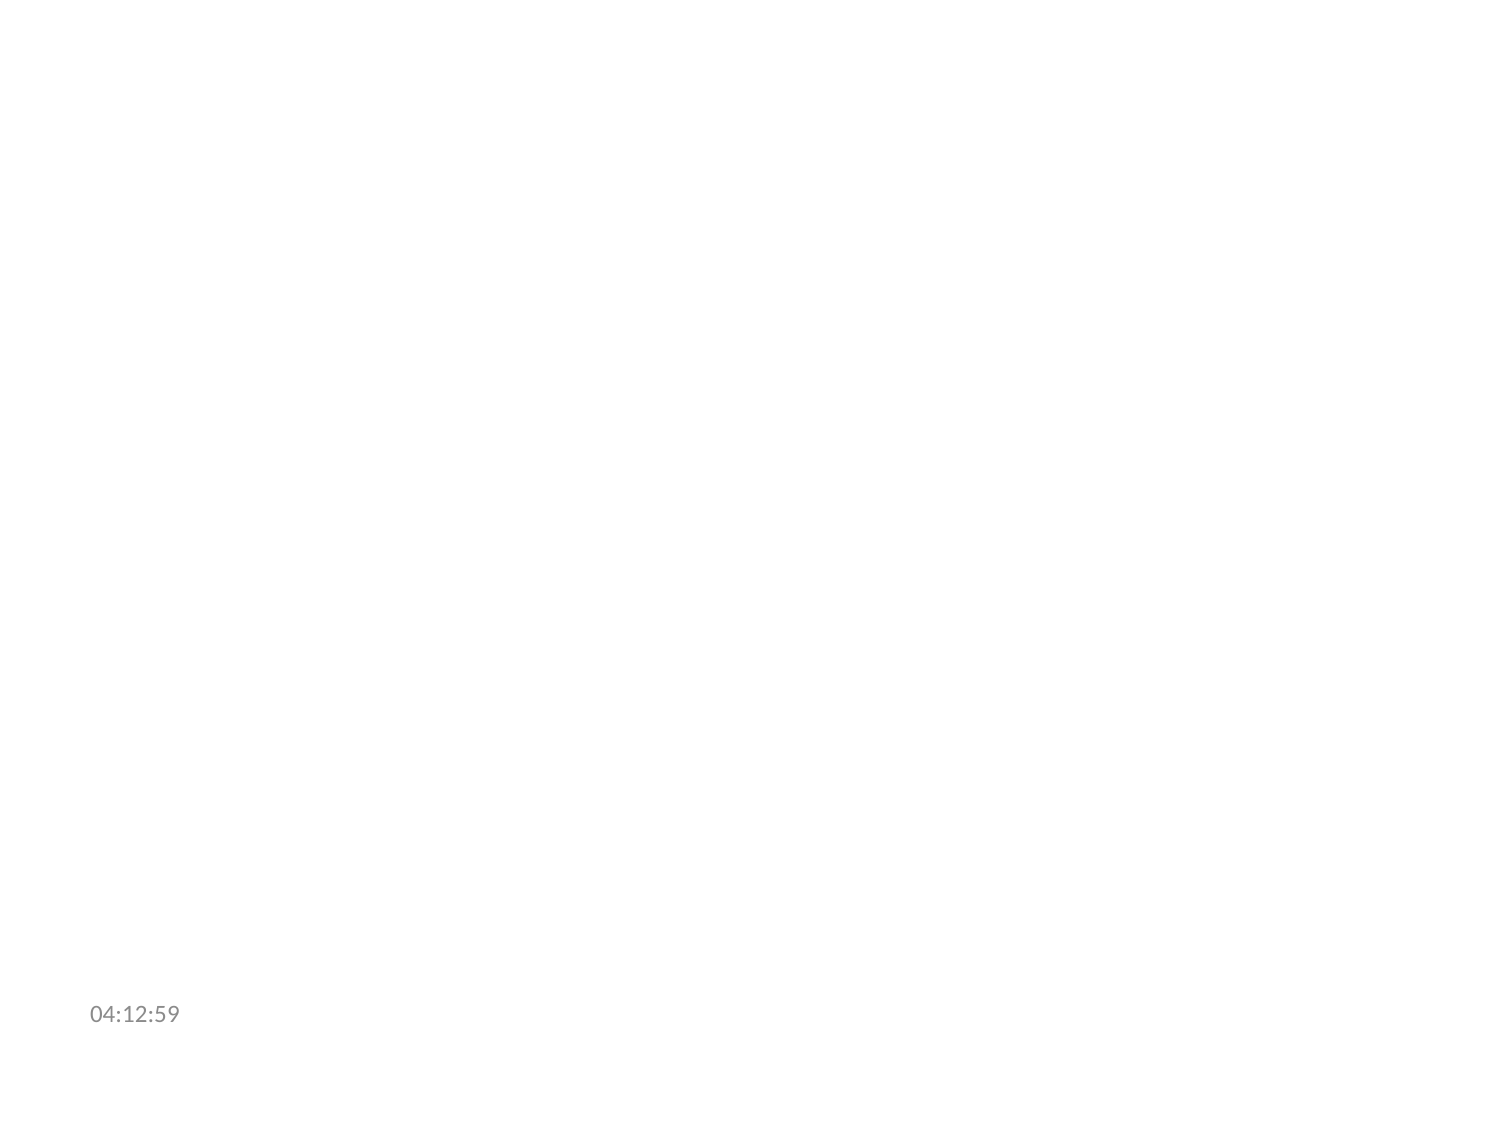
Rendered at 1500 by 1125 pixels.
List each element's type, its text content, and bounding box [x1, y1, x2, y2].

text_box 15:35:09 [75, 982, 425, 1043]
